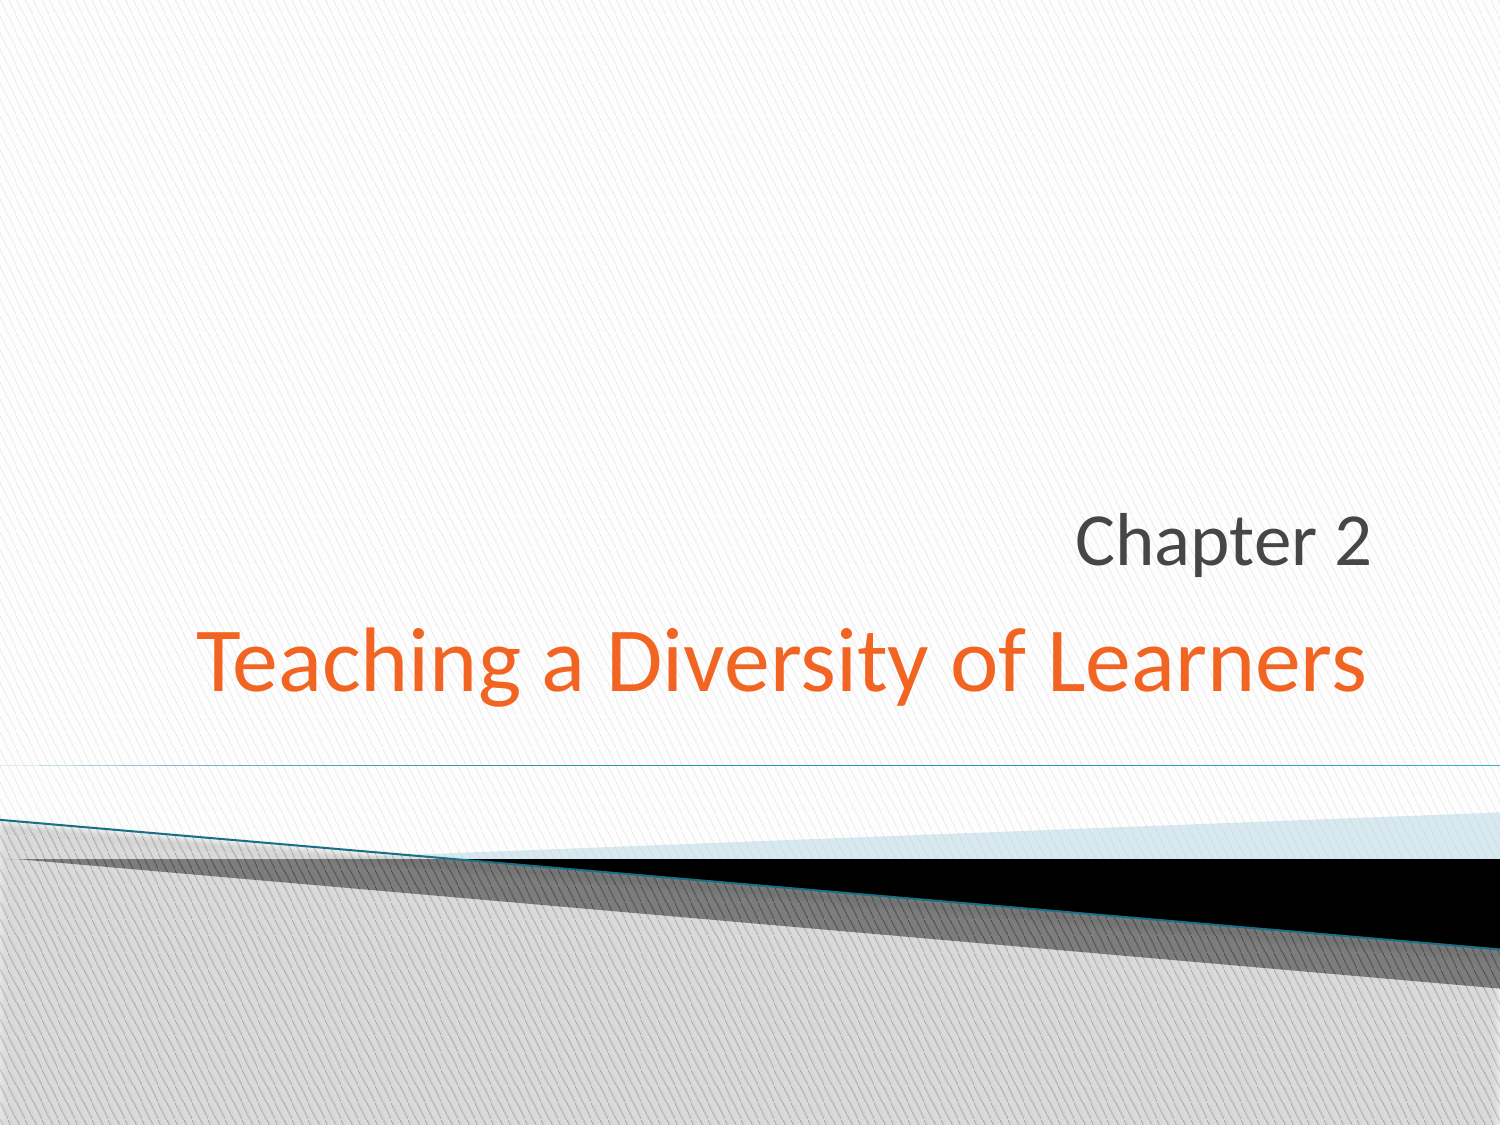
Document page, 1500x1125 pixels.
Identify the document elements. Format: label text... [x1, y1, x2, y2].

title Chapter 2 [112, 287, 1388, 588]
subtitle Teaching a Diversity of Learners [112, 592, 1388, 790]
picture [5, 859, 1500, 989]
